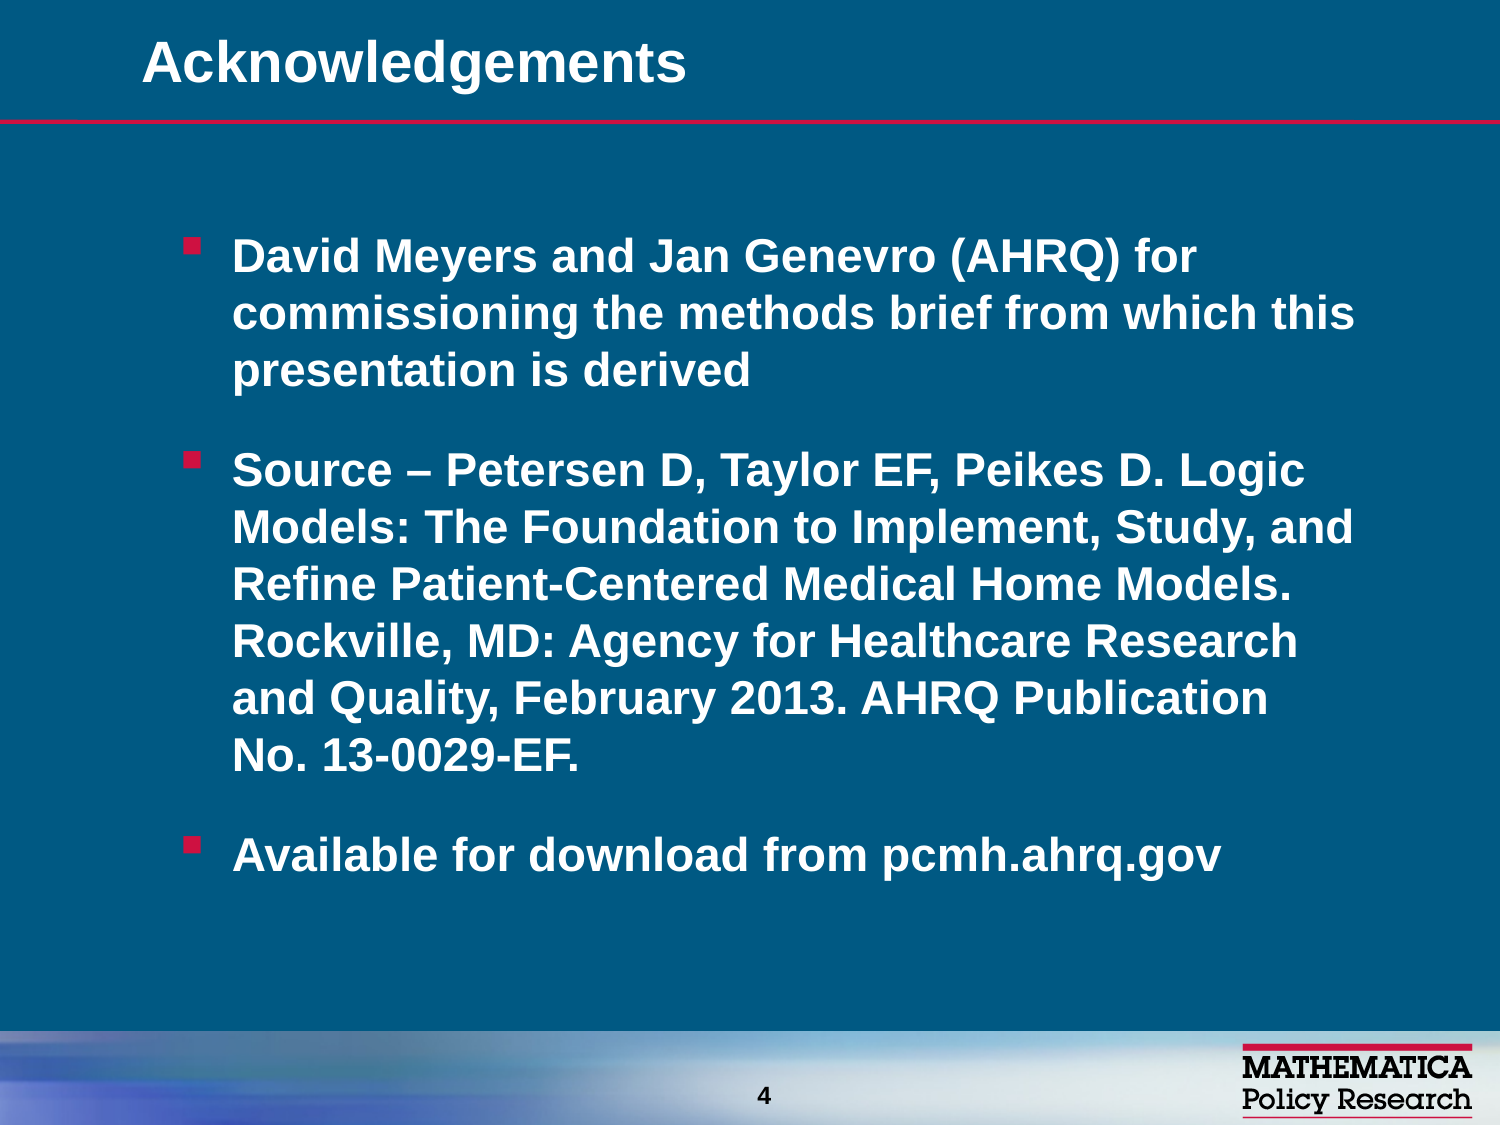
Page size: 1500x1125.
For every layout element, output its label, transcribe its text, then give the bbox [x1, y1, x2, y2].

slide_number 4 [713, 1065, 787, 1125]
title Acknowledgements [125, 4, 1340, 115]
list David Meyers and Jan Genevro (AHRQ) for commissioning the methods brief from which this presentation is derived Source – Petersen D, Taylor EF, Peikes D. Logic Models: The Foundation to Implement, Study, and Refine Patient-Centered Medical Home Models. Rockville, MD: Agency for Healthcare Research and Quality, February 2013. AHRQ Publication No. 13-0029-EF. Available for download from pcmh.ahrq.gov [163, 217, 1373, 891]
picture [0, 1032, 1500, 1125]
